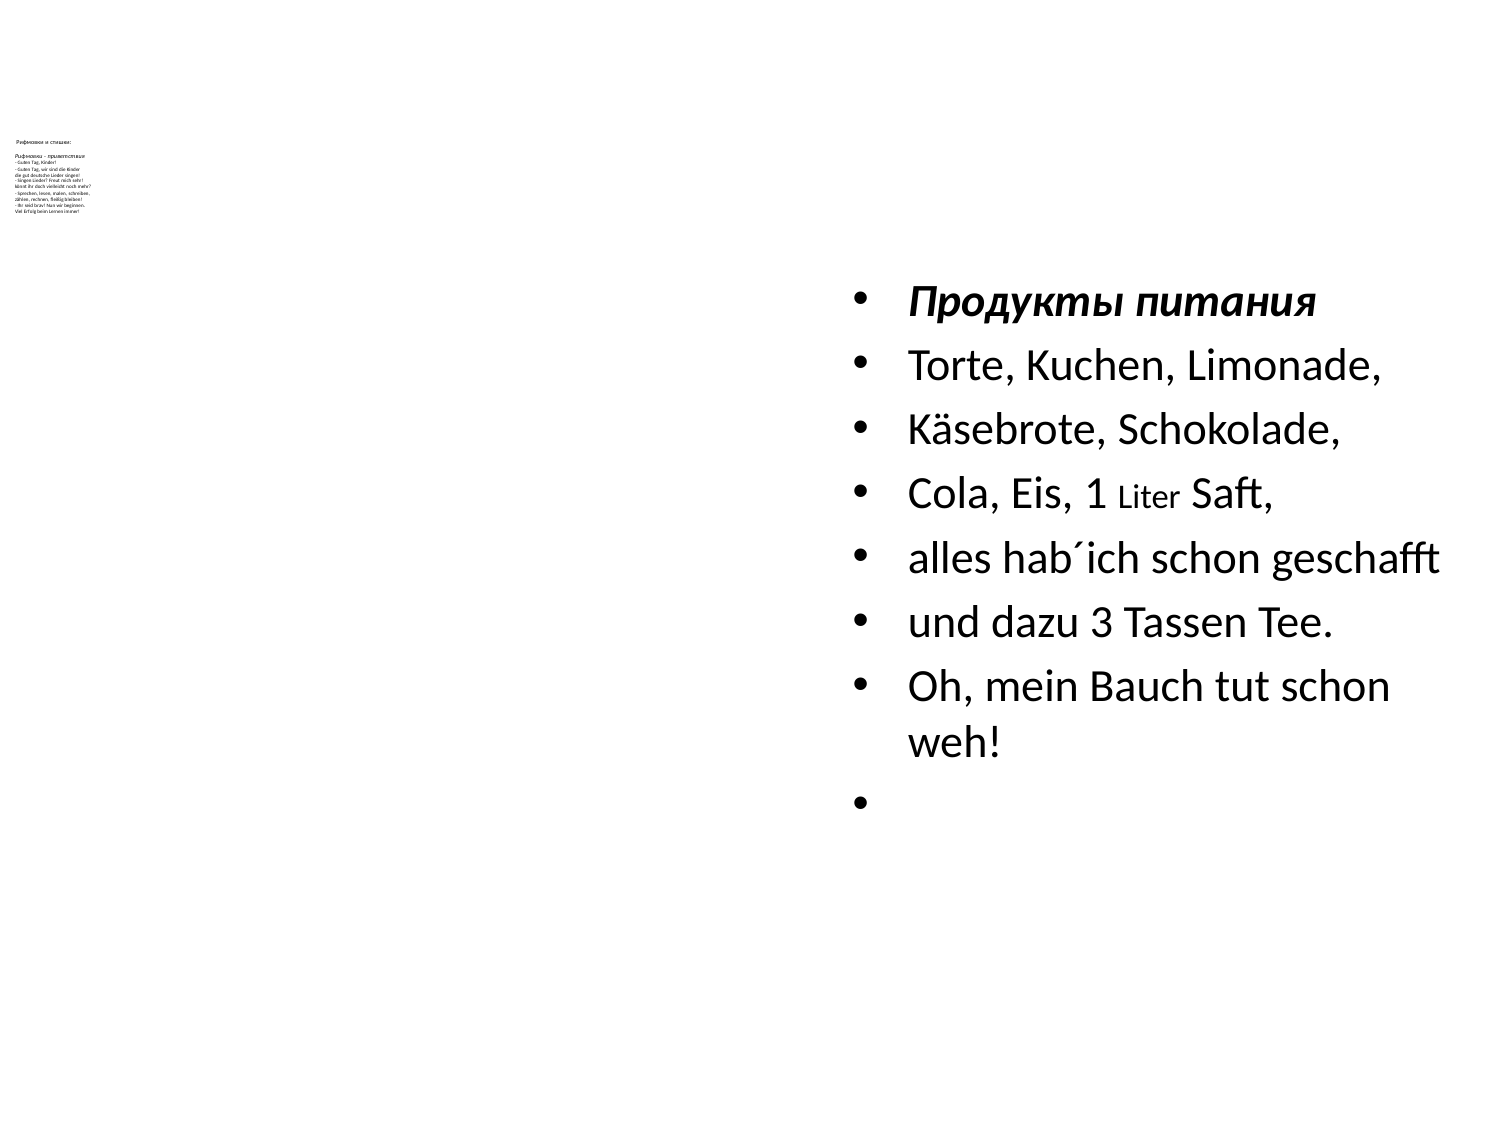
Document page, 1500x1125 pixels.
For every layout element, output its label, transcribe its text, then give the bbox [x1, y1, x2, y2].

list Продукты питания Torte, Kuchen, Limonade, Käsebrote, Schokolade, Cola, Eis, 1 Liter Saft, alles hab´ich schon geschafft und dazu 3 Tassen Tee. Oh, mein Bauch tut schon weh! [837, 262, 1500, 846]
title Рифмовки и стишки: Рифмовки - приветствия - Guten Tag, Kinder! - Guten Tag, wir sind die Kinder die gut deutsche Lieder singen! - Singen Lieder? Freut mich sehr! könnt ihr doch vielleicht noch mehr? - Sprechen, lesen, malen, schreiben, zählen, rechnen, fleißig bleiben! - Ihr seid brav! Nun wir beginnen. Viel Erfolg beim Lernen immer! [0, 45, 1350, 233]
